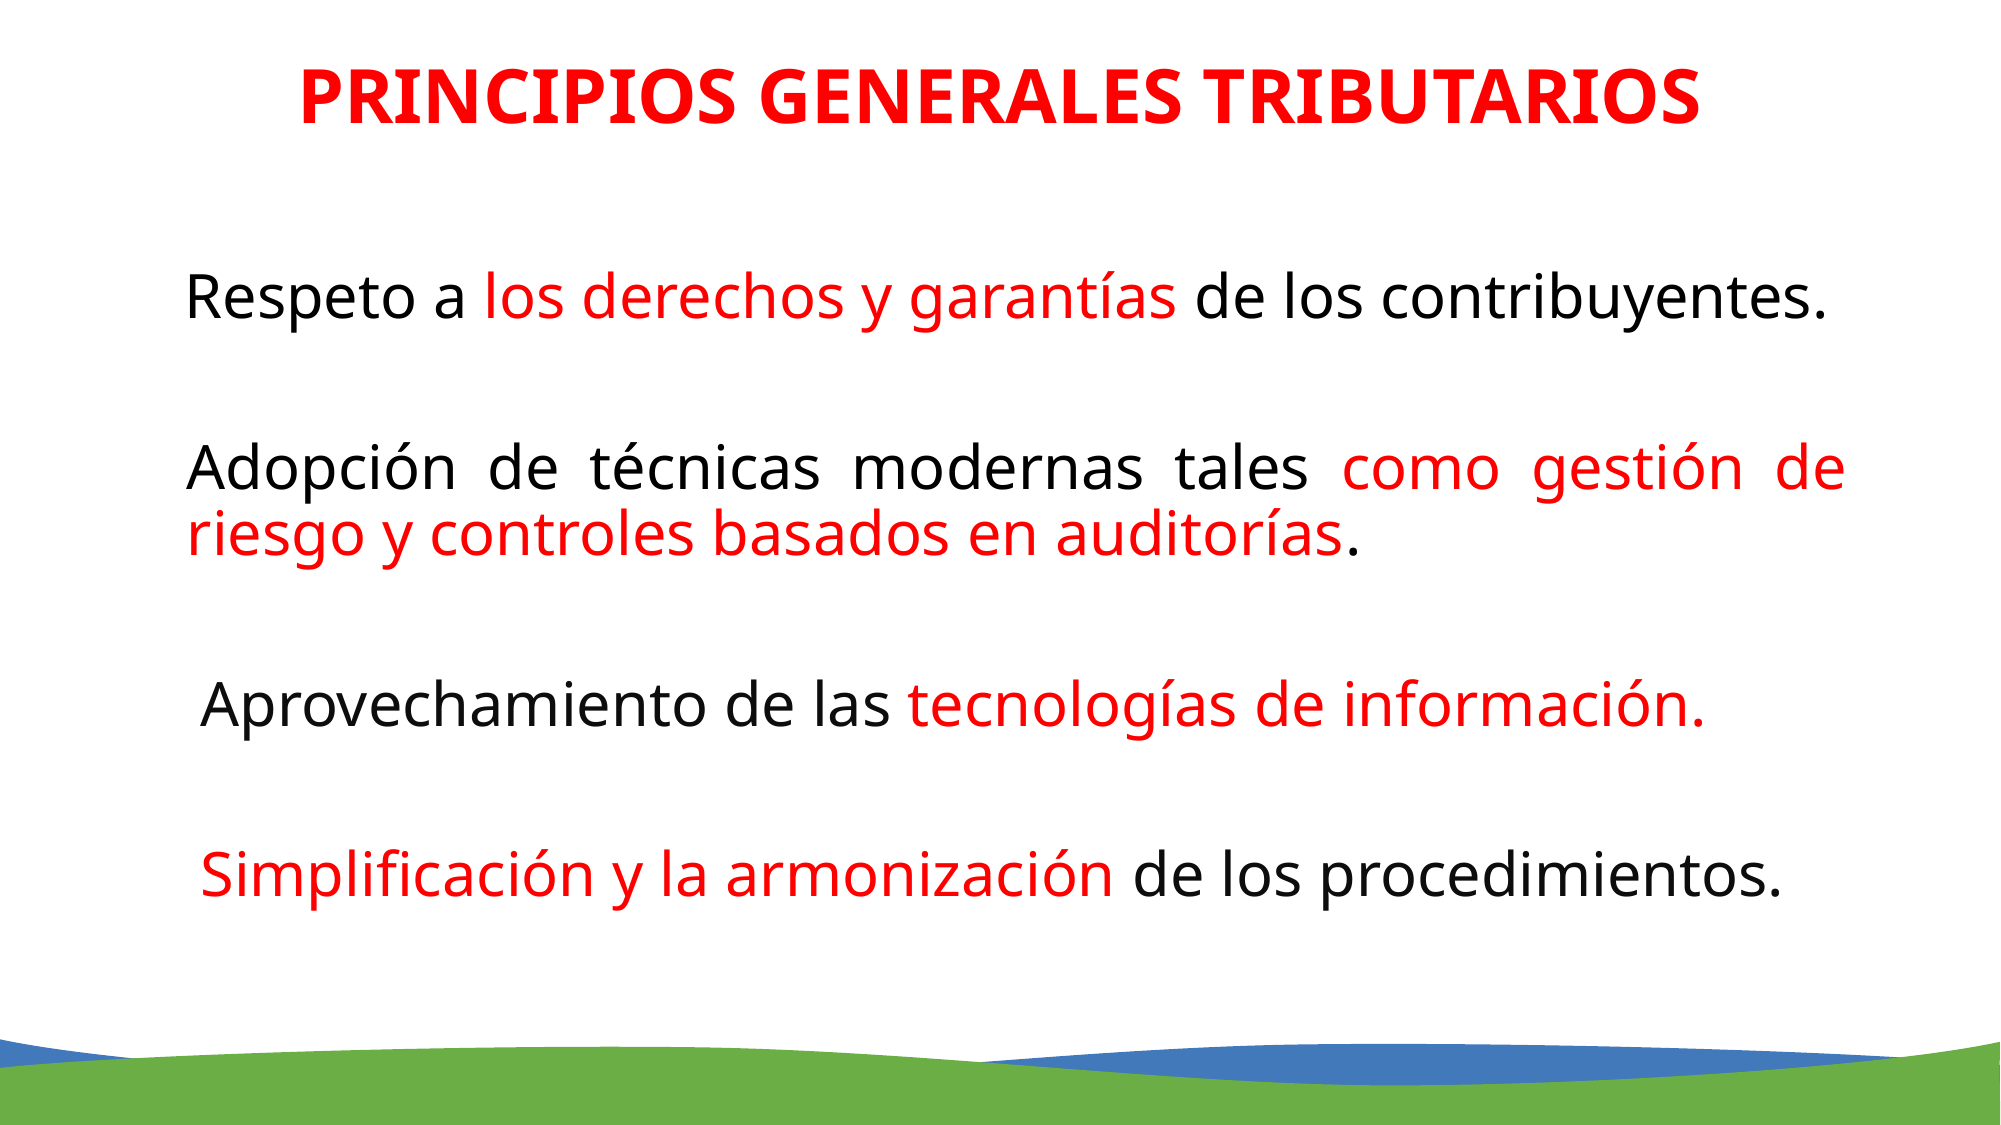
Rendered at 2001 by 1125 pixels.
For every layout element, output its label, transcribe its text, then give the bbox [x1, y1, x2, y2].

list Respeto a los derechos y garantías de los contribuyentes. Adopción de técnicas modernas tales como gestión de riesgo y controles basados en auditorías. Aprovechamiento de las tecnologías de información. Simplificación y la armonización de los procedimientos. [137, 258, 1863, 972]
title PRINCIPIOS GENERALES TRIBUTARIOS [137, 59, 1863, 139]
